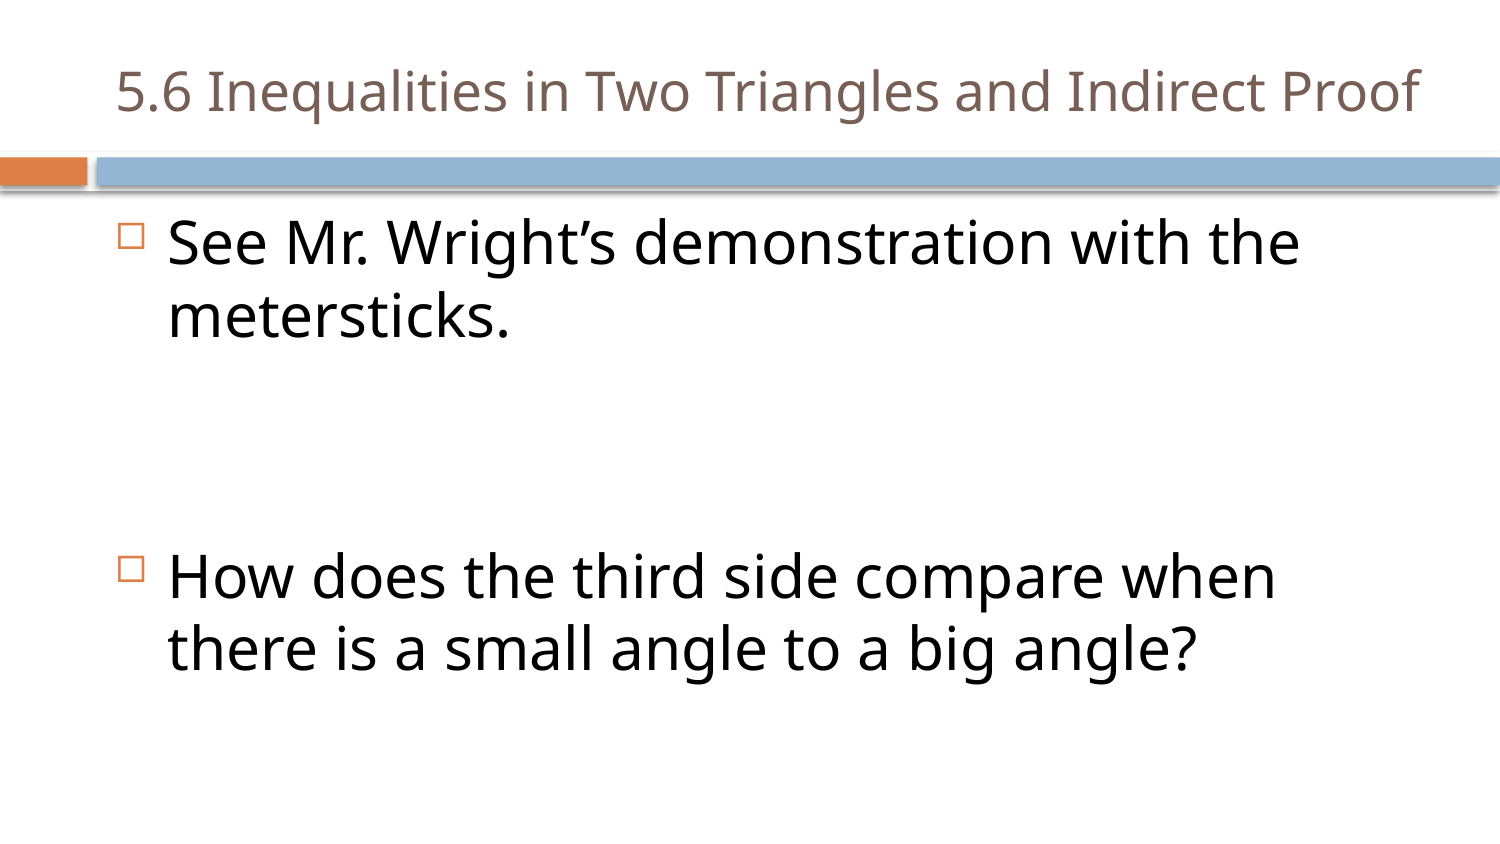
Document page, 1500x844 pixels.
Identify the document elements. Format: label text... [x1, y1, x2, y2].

list See Mr. Wright’s demonstration with the metersticks. How does the third side compare when there is a small angle to a big angle? [100, 196, 1438, 754]
title 5.6 Inequalities in Two Triangles and Indirect Proof [100, 28, 1438, 150]
